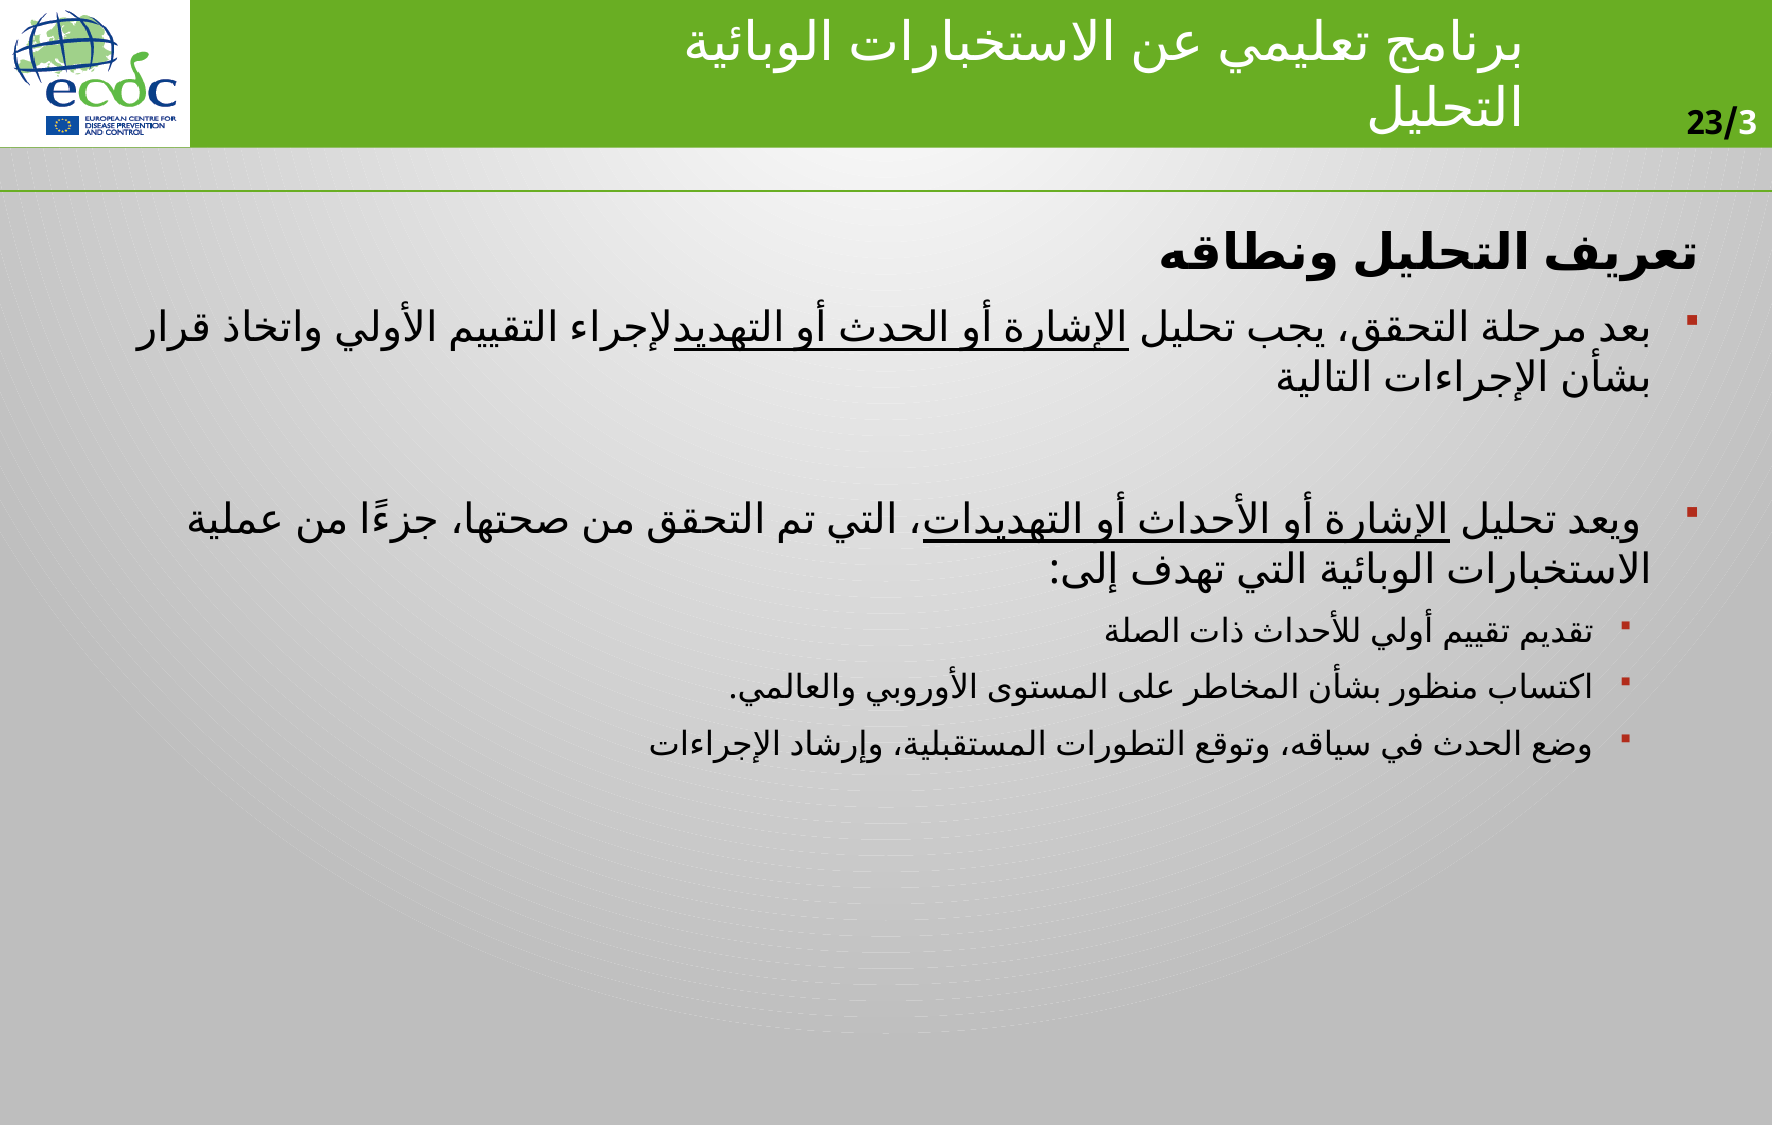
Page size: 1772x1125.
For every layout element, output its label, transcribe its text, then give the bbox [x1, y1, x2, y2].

picture [0, 0, 190, 147]
list تعريف التحليل ونطاقه بعد مرحلة التحقق، يجب تحليل الإشارة أو الحدث أو التهديدلإجراء التقييم الأولي واتخاذ قرار بشأن الإجراءات التالية ويعد تحليل الإشارة أو الأحداث أو التهديدات، التي تم التحقق من صحتها، جزءًا من عملية الاستخبارات الوبائية التي تهدف إلى: تقديم تقييم أولي للأحداث ذات الصلة اكتساب منظور بشأن المخاطر على المستوى الأوروبي والعالمي. وضع الحدث في سياقه، وتوقع التطورات المستقبلية، وإرشاد الإجراءات [53, 212, 1714, 973]
